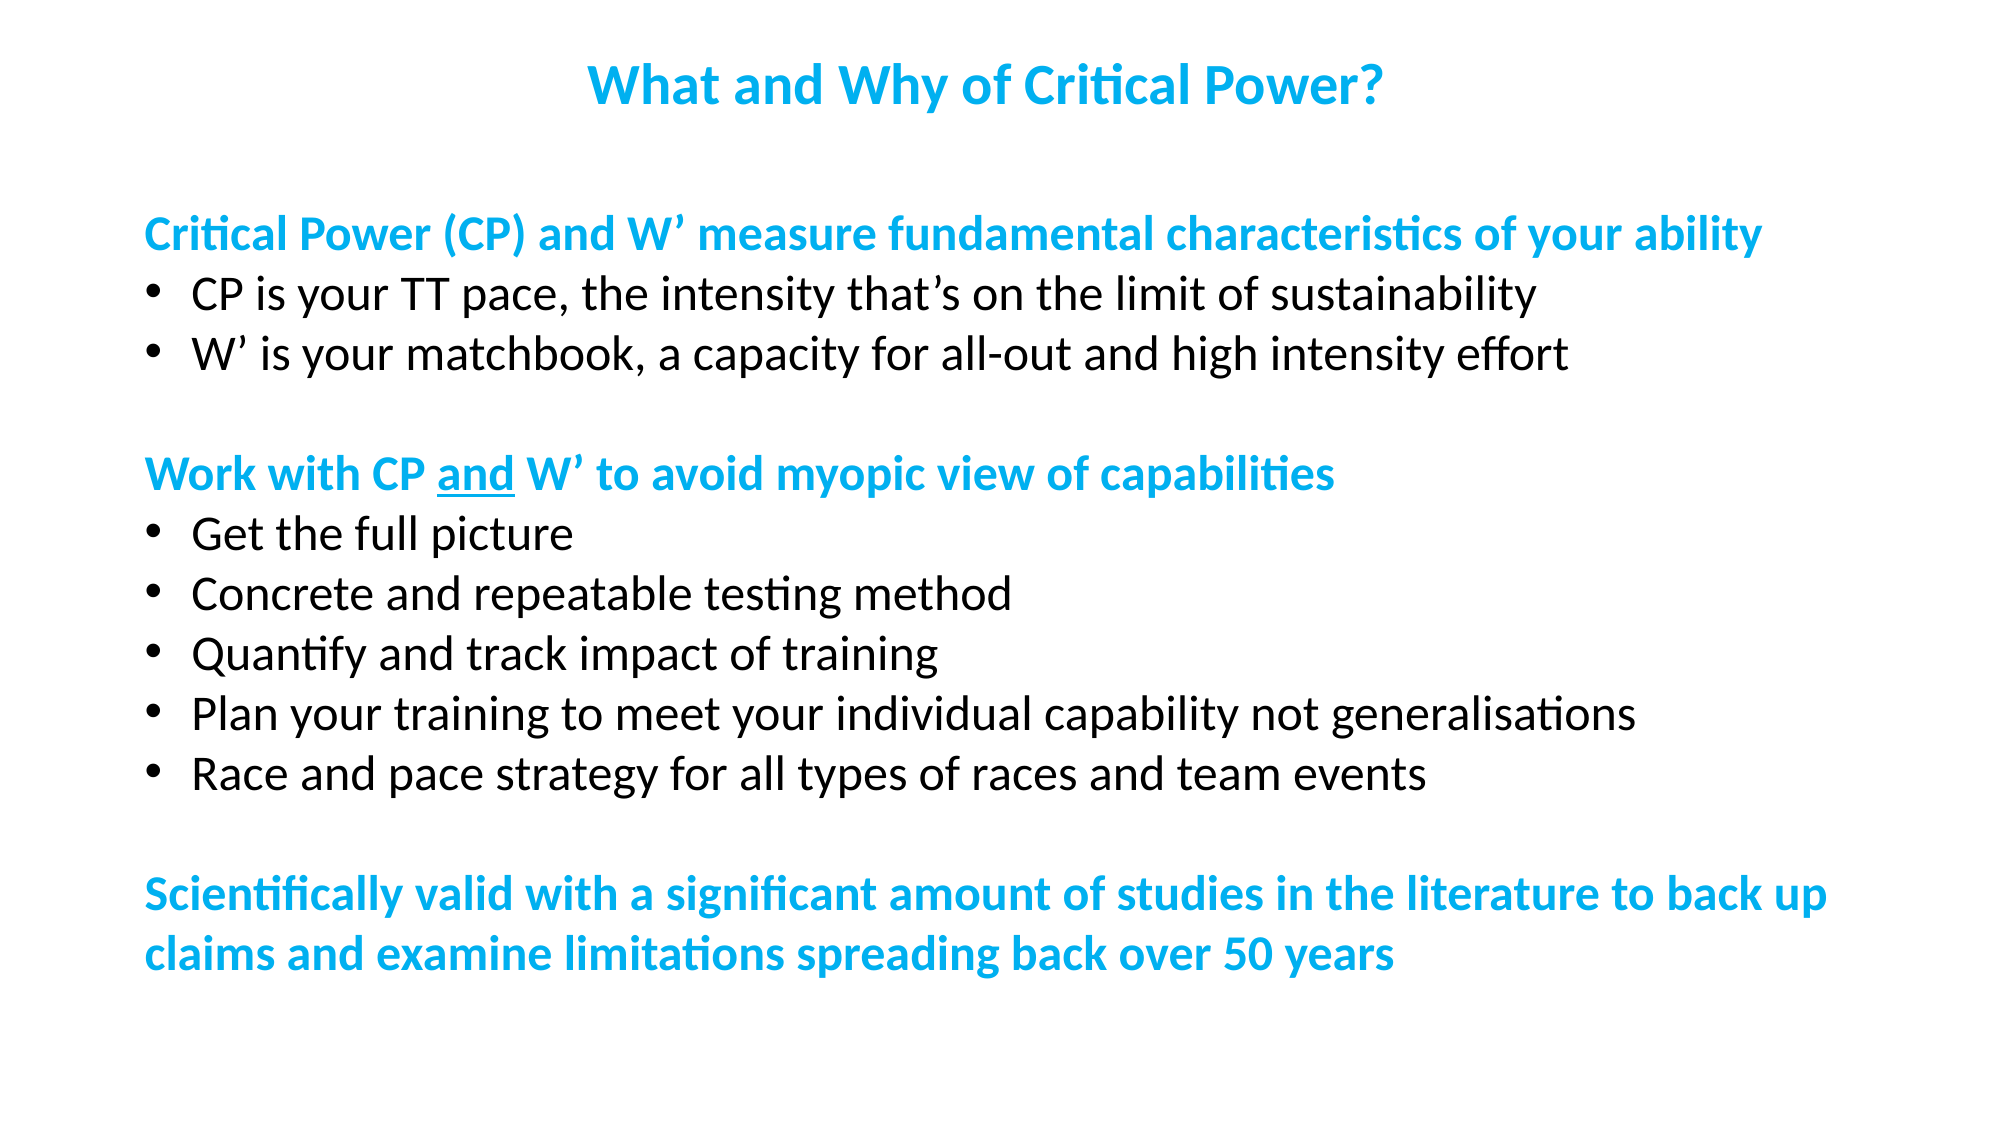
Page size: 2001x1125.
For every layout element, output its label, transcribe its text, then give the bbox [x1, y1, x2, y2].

text_box What and Why of Critical Power? [549, 38, 1425, 124]
text_box Critical Power (CP) and W’ measure fundamental characteristics of your ability CP is your TT pace, the intensity that’s on the limit of sustainability W’ is your matchbook, a capacity for all-out and high intensity effort Work with CP and W’ to avoid myopic view of capabilities Get the full picture Concrete and repeatable testing method Quantify and track impact of training Plan your training to meet your individual capability not generalisations Race and pace strategy for all types of races and team events Scientifically valid with a significant amount of studies in the literature to back up claims and examine limitations spreading back over 50 years [129, 193, 1936, 1048]
